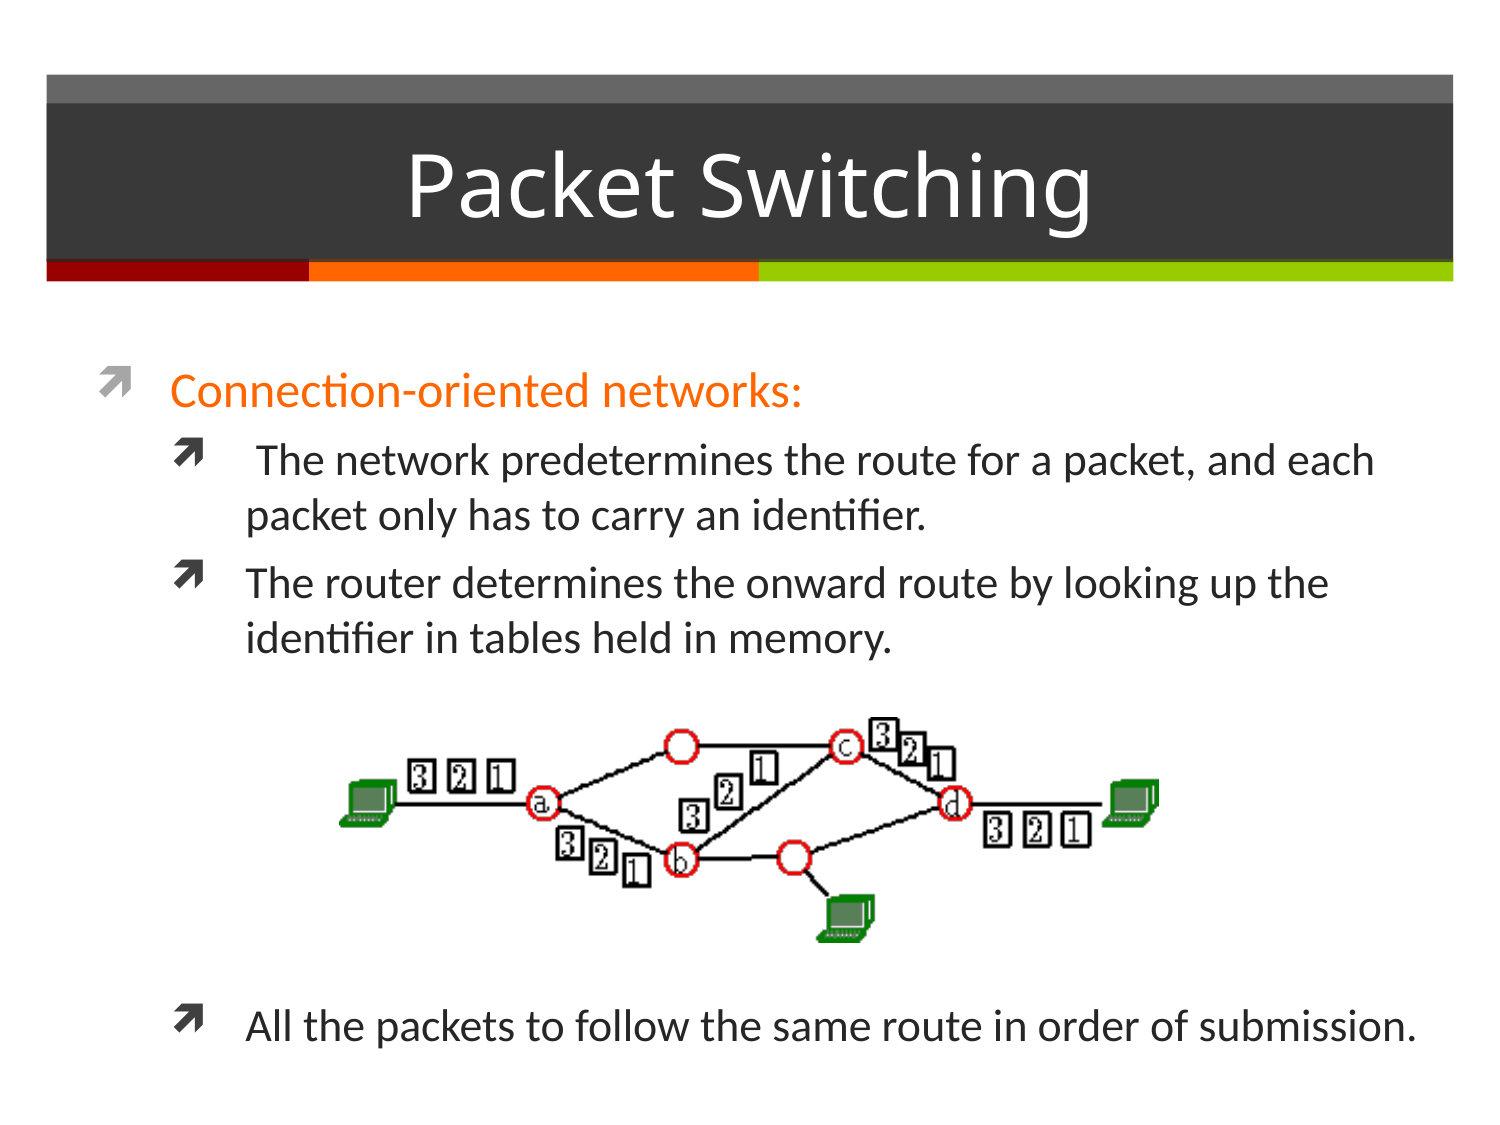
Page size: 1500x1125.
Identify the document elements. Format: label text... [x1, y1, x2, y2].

picture [338, 717, 1159, 944]
title Packet Switching [46, 103, 1454, 263]
list Connection-oriented networks: The network predetermines the route for a packet, and each packet only has to carry an identifier. The router determines the onward route by looking up the identifier in tables held in memory. All the packets to follow the same route in order of submission. [80, 350, 1454, 1085]
